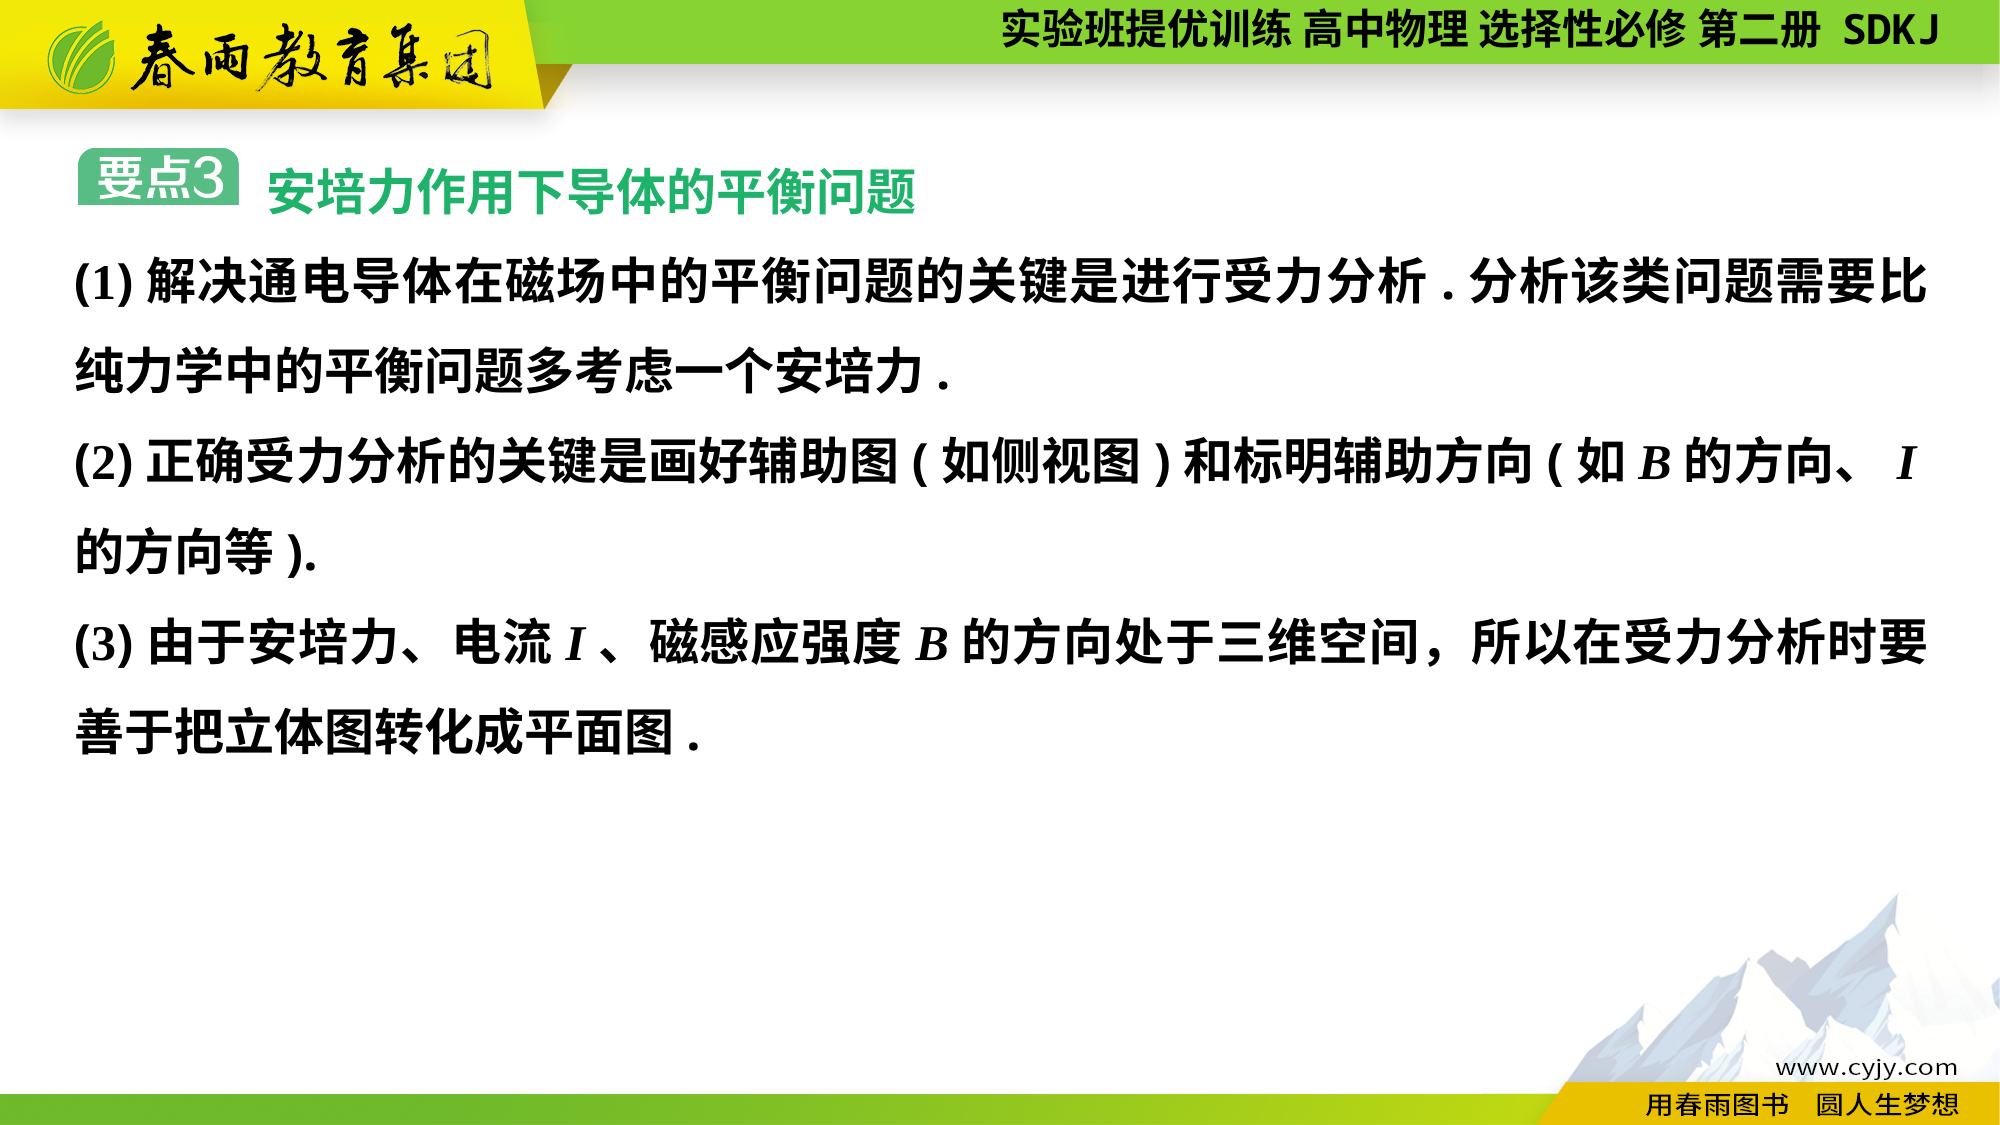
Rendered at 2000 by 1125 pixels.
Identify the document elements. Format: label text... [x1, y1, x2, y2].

list 安培力作用下导体的平衡问题 (1)解决通电导体在磁场中的平衡问题的关键是进行受力分析.分析该类问题需要比纯力学中的平衡问题多考虑一个安培力. (2)正确受力分析的关键是画好辅助图(如侧视图)和标明辅助方向(如B的方向、I的方向等). (3)由于安培力、电流I、磁感应强度B的方向处于三维空间，所以在受力分析时要善于把立体图转化成平面图. [59, 122, 1944, 774]
picture [0, 0, 2000, 1125]
